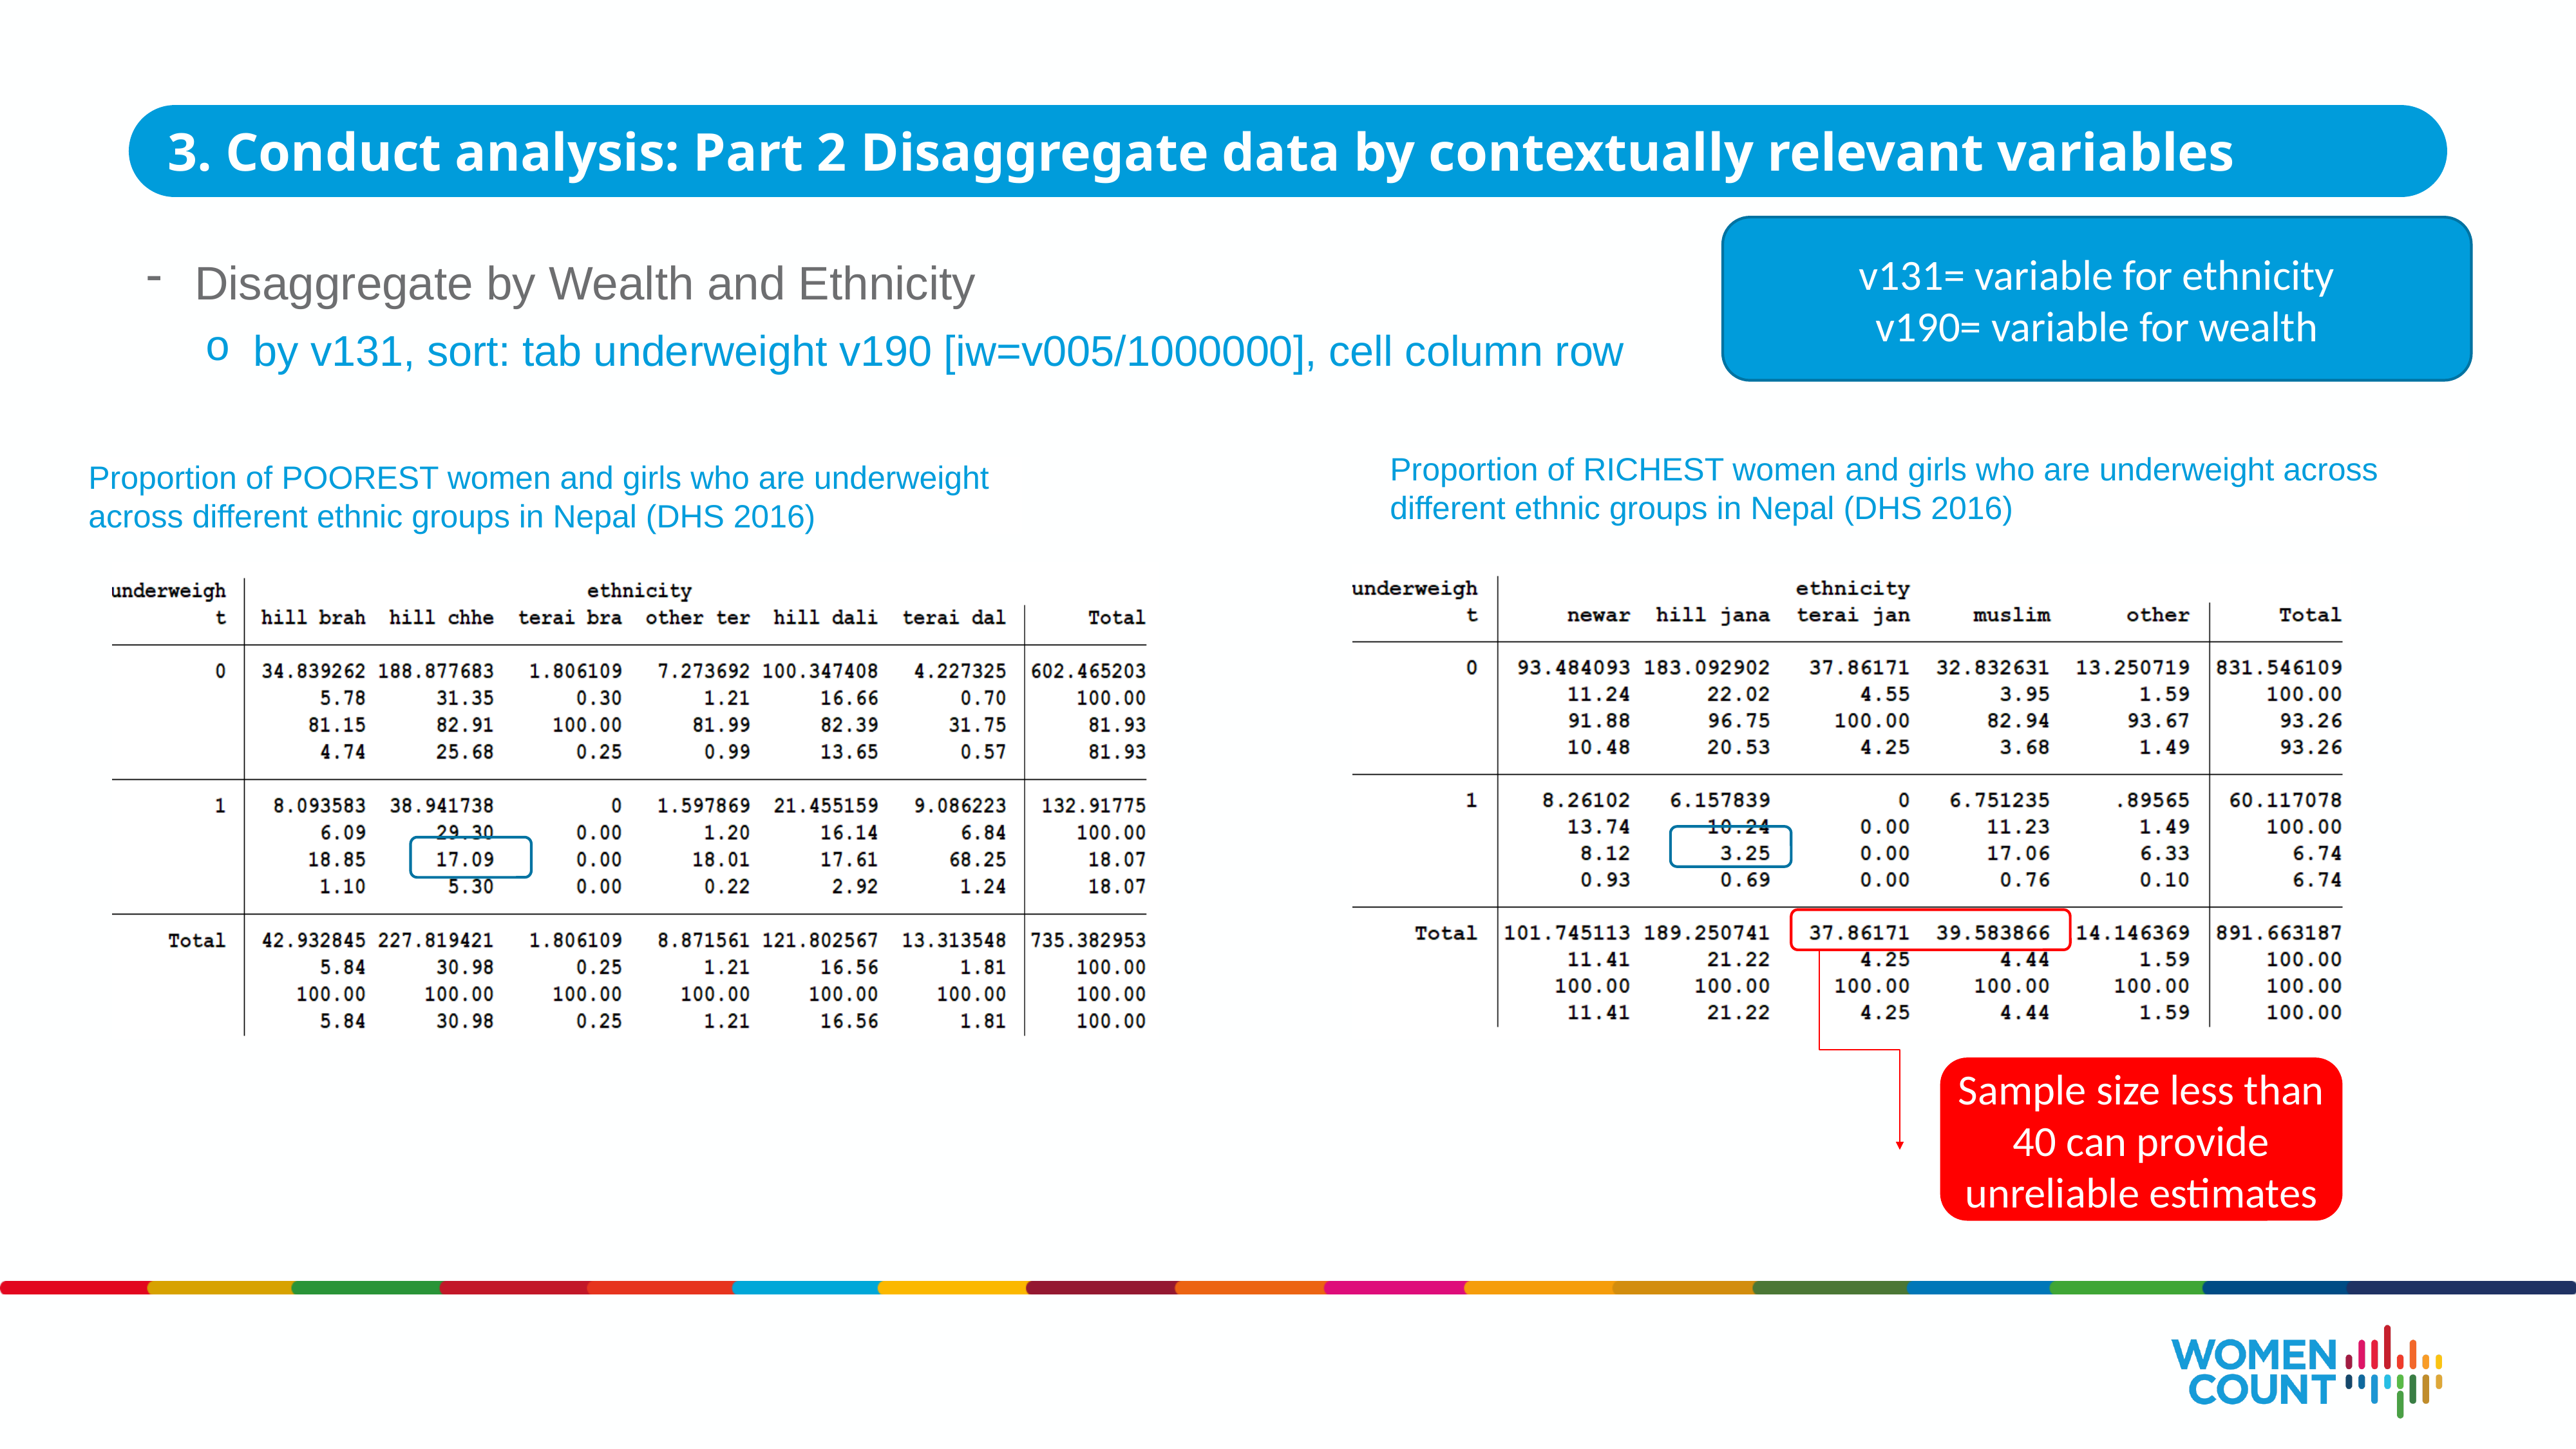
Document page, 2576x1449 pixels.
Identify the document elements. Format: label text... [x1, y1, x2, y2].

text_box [1759, 1009, 1960, 1090]
text_box v131= variable for ethnicity v190= variable for wealth [1721, 216, 2473, 382]
text_box Proportion of RICHEST women and girls who are underweight across different ethnic groups in Nepal (DHS 2016) [1390, 448, 2469, 526]
text_box Proportion of POOREST women and girls who are underweight across different ethnic groups in Nepal (DHS 2016) [88, 457, 1023, 535]
text_box Disaggregate by Wealth and Ethnicity [137, 247, 1721, 314]
text_box Sample size less than 40 can provide unreliable estimates [1938, 1056, 2344, 1222]
picture [112, 562, 1160, 1039]
picture [1352, 564, 2351, 1039]
list 3. Conduct analysis: Part 2 Disaggregate data by contextually relevant variables [167, 119, 2411, 182]
text_box by v131, sort: tab underweight v190 [iw=v005/1000000], cell column row [137, 318, 1654, 380]
